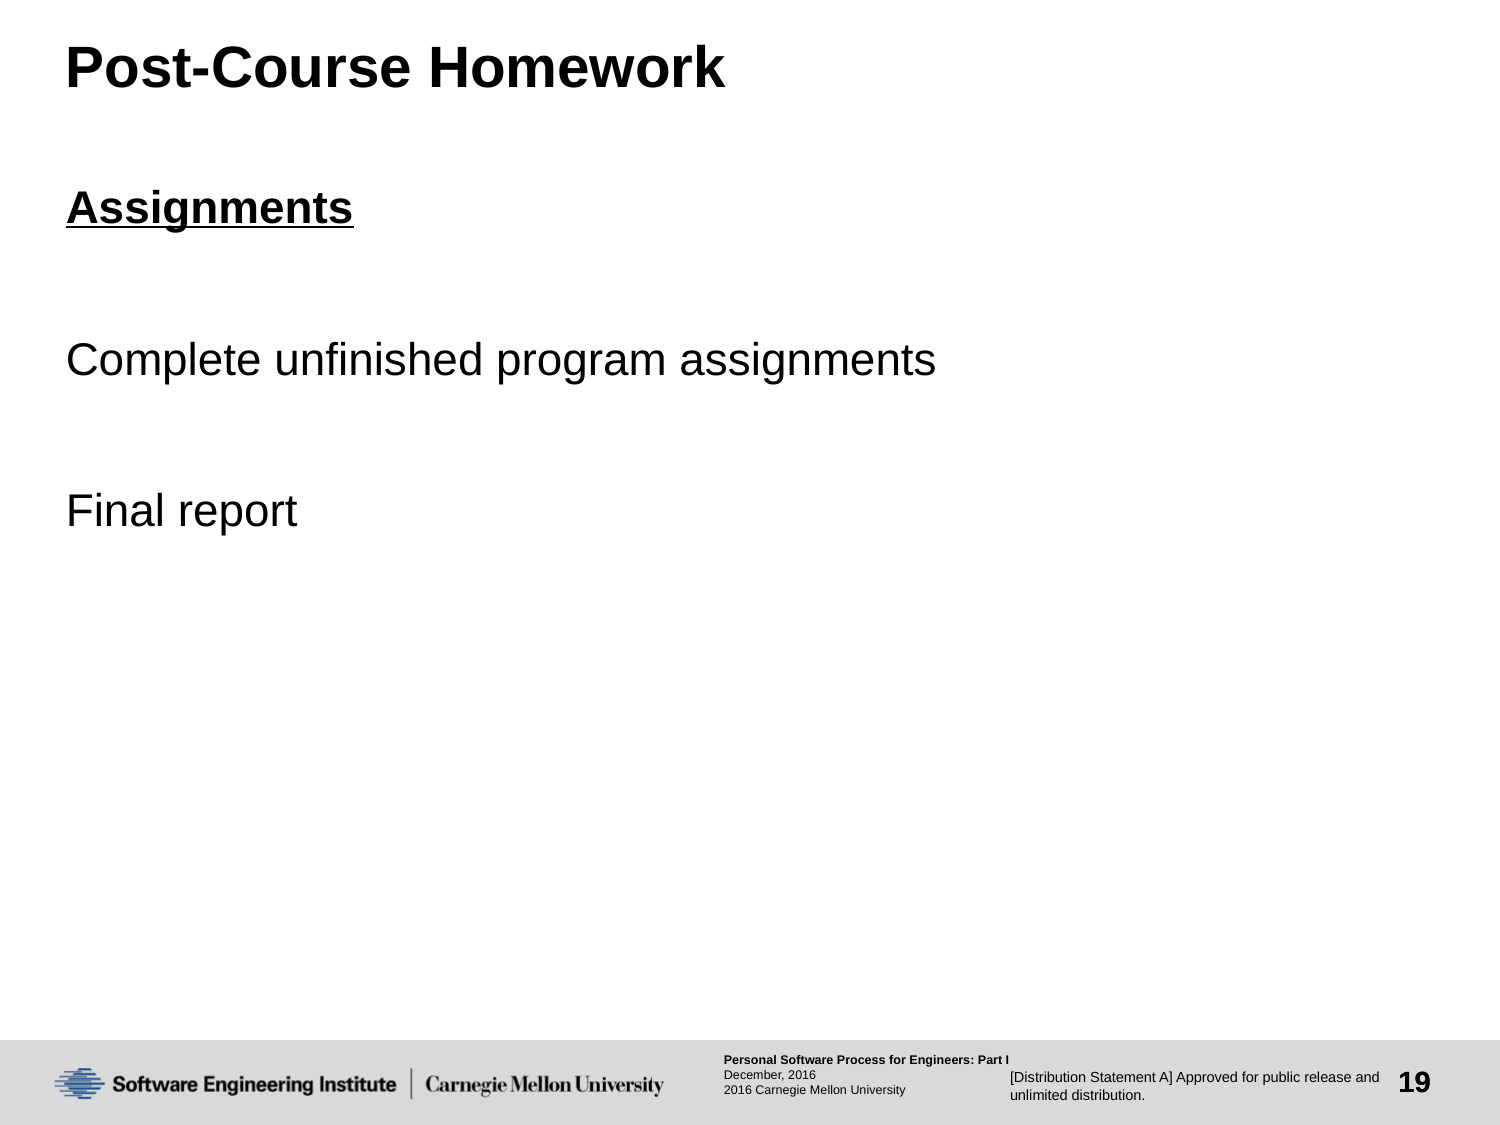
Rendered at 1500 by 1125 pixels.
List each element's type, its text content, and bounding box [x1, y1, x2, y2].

list Assignments Complete unfinished program assignments Final report [65, 177, 1431, 1000]
title Post-Course Homework [65, 37, 1313, 148]
picture [46, 1061, 673, 1104]
